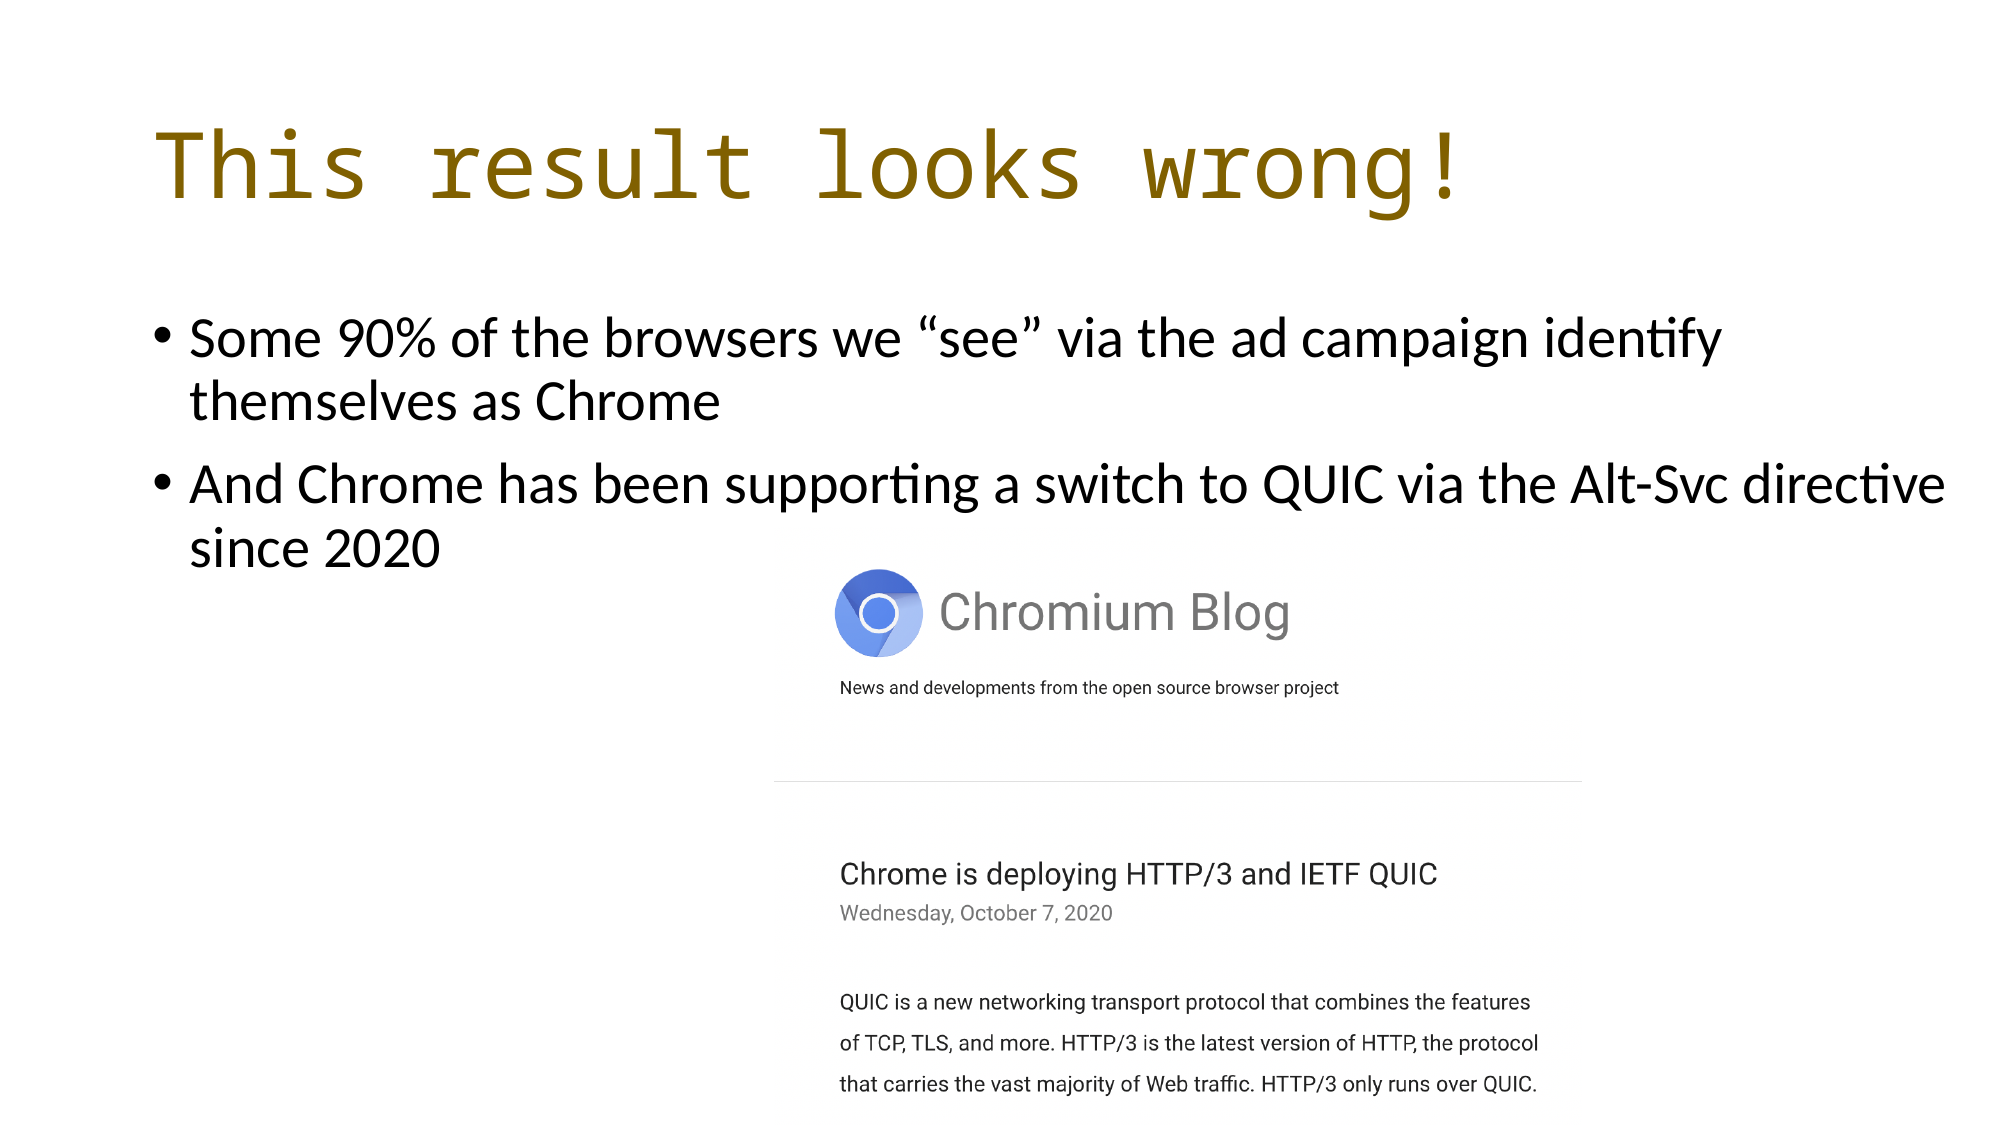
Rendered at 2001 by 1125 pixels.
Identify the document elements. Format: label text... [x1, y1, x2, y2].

list Some 90% of the browsers we “see” via the ad campaign identify themselves as Chrome And Chrome has been supporting a switch to QUIC via the Alt-Svc directive since 2020 [137, 299, 1964, 1014]
title This result looks wrong! [137, 59, 1863, 278]
picture [774, 527, 1582, 1125]
